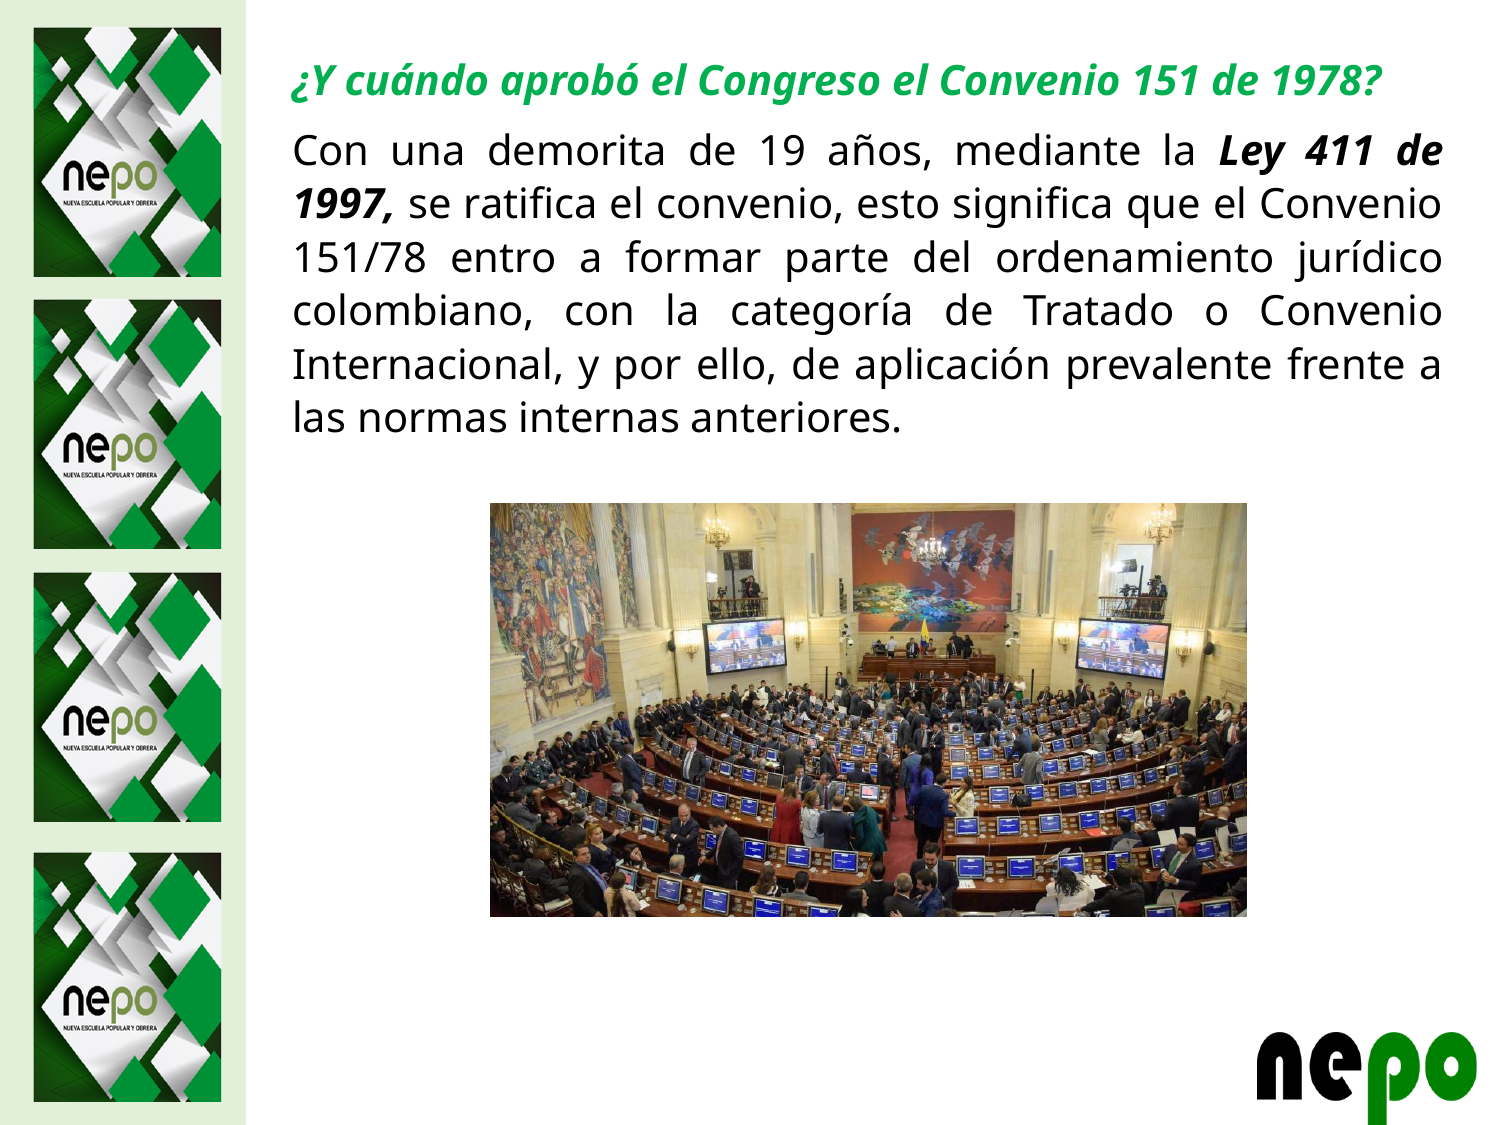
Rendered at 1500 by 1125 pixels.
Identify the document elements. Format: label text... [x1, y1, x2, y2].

picture [1257, 1032, 1477, 1125]
text_box ¿Y cuándo aprobó el Congreso el Convenio 151 de 1978? Con una demorita de 19 años, mediante la Ley 411 de 1997, se ratifica el convenio, esto significa que el Convenio 151/78 entro a formar parte del ordenamiento jurídico colombiano, con la categoría de Tratado o Convenio Internacional, y por ello, de aplicación prevalente frente a las normas internas anteriores. [277, 42, 1459, 772]
picture [0, 0, 246, 1125]
picture [490, 503, 1247, 917]
